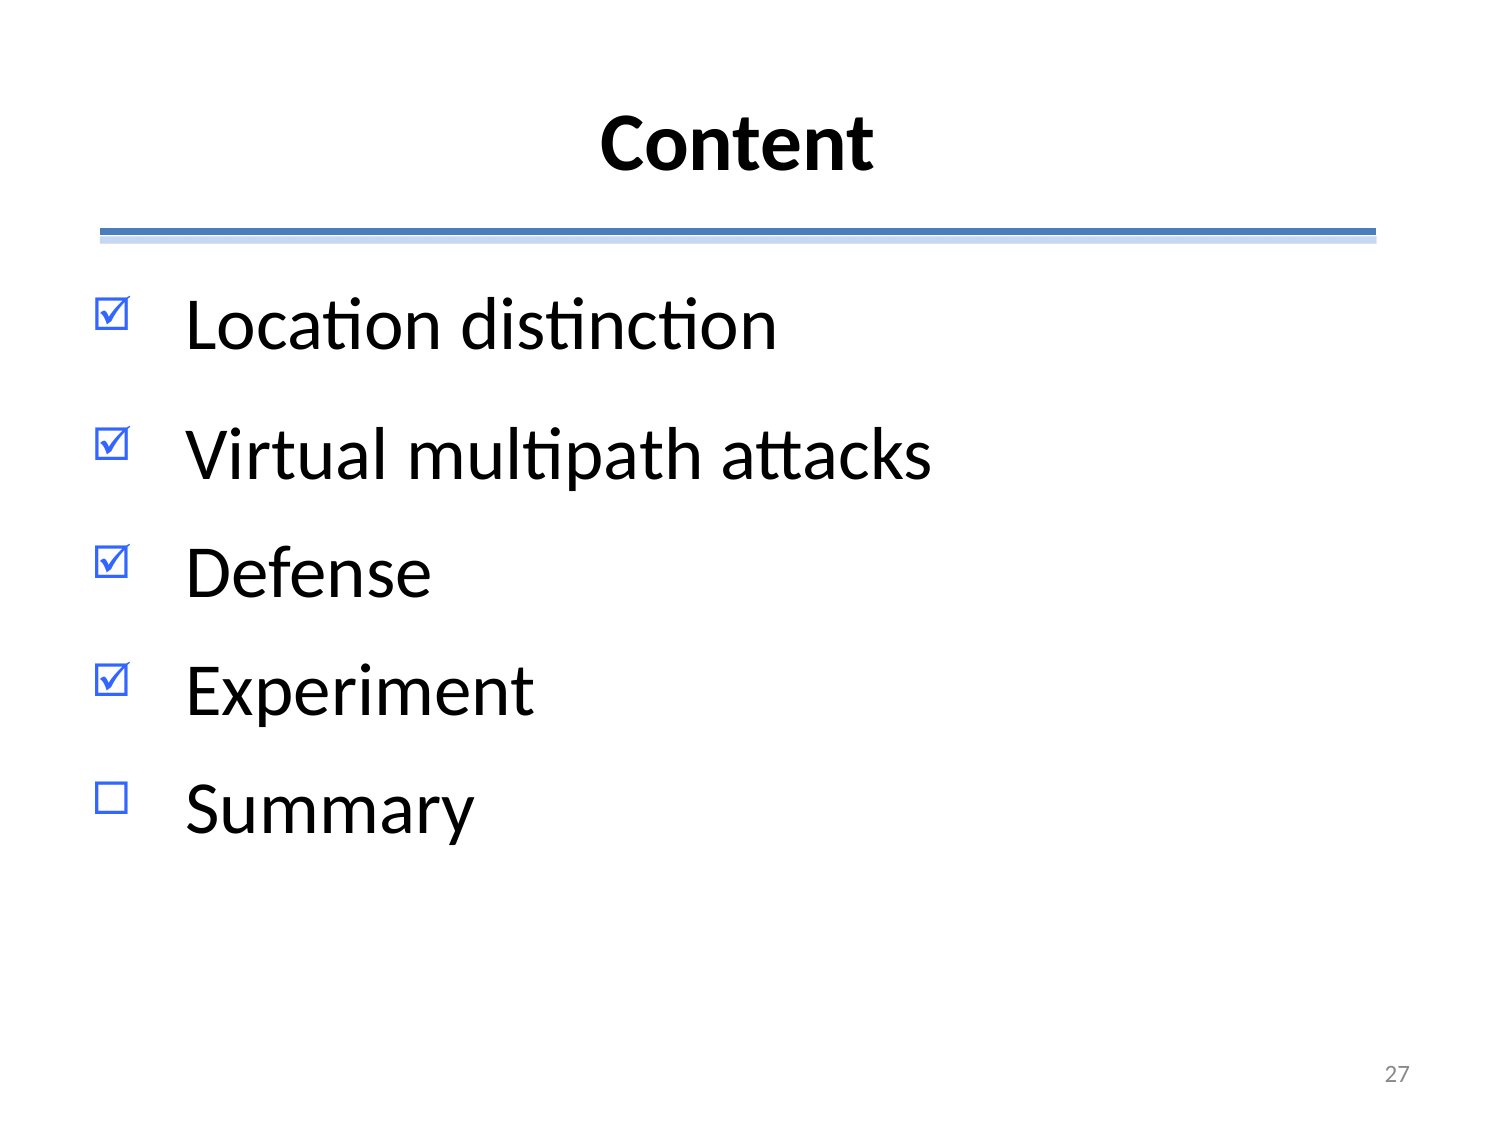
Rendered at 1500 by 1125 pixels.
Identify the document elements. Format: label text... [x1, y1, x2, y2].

text_box Virtual multipath attacks [76, 397, 1078, 503]
text_box Experiment [76, 633, 827, 738]
title Content [100, 54, 1376, 220]
text_box Defense [76, 515, 827, 621]
text_box Location distinction [76, 267, 1400, 372]
text_box Summary [76, 751, 827, 857]
slide_number 27 [1074, 1042, 1425, 1103]
